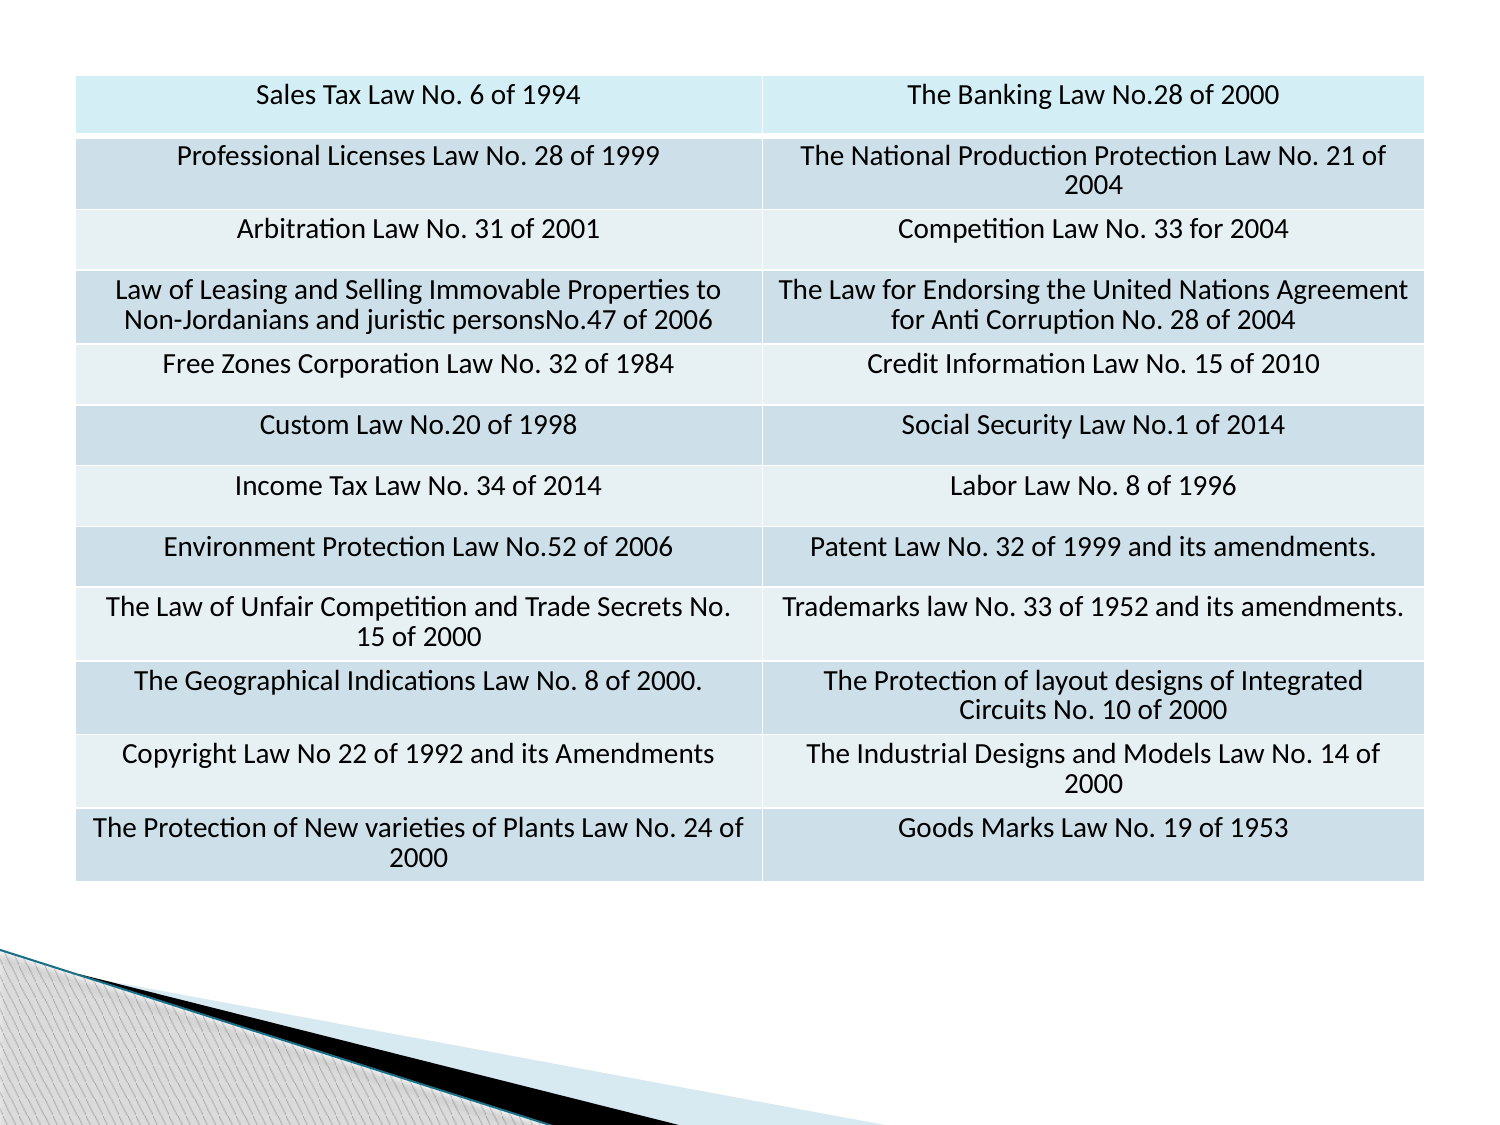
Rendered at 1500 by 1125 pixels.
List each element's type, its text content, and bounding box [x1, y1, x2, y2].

table_cell The Geographical Indications Law No. 8 of 2000. [76, 662, 762, 734]
table_cell Competition Law No. 33 for 2004 [763, 210, 1424, 269]
table_cell Free Zones Corporation Law No. 32 of 1984 [76, 345, 762, 404]
table_cell Copyright Law No 22 of 1992 and its Amendments [76, 735, 762, 807]
table_cell Goods Marks Law No. 19 of 1953 [763, 809, 1424, 881]
table_cell Credit Information Law No. 15 of 2010 [763, 345, 1424, 404]
table_cell Income Tax Law No. 34 of 2014 [76, 466, 762, 526]
table_cell The National Production Protection Law No. 21 of 2004 [763, 139, 1424, 209]
table_header The Banking Law No.28 of 2000 [763, 76, 1424, 133]
table_cell Professional Licenses Law No. 28 of 1999 [76, 139, 762, 209]
table_cell Arbitration Law No. 31 of 2001 [76, 210, 762, 269]
table_cell Environment Protection Law No.52 of 2006 [76, 527, 762, 586]
table_cell Law of Leasing and Selling Immovable Properties to Non-Jordanians and juristic personsNo.47 of 2006 [76, 271, 762, 343]
table_cell The Protection of New varieties of Plants Law No. 24 of 2000 [76, 809, 762, 881]
table_header Sales Tax Law No. 6 of 1994 [76, 76, 762, 133]
table_cell Trademarks law No. 33 of 1952 and its amendments. [763, 588, 1424, 660]
table_cell The Industrial Designs and Models Law No. 14 of 2000 [763, 735, 1424, 807]
table_cell The Law of Unfair Competition and Trade Secrets No. 15 of 2000 [76, 588, 762, 660]
table_cell Custom Law No.20 of 1998 [76, 406, 762, 465]
table_cell Labor Law No. 8 of 1996 [763, 466, 1424, 526]
table_cell Patent Law No. 32 of 1999 and its amendments. [763, 527, 1424, 586]
table_cell Social Security Law No.1 of 2014 [763, 406, 1424, 465]
table_cell The Protection of layout designs of Integrated Circuits No. 10 of 2000 [763, 662, 1424, 734]
table_cell The Law for Endorsing the United Nations Agreement for Anti Corruption No. 28 of 2004 [763, 271, 1424, 343]
